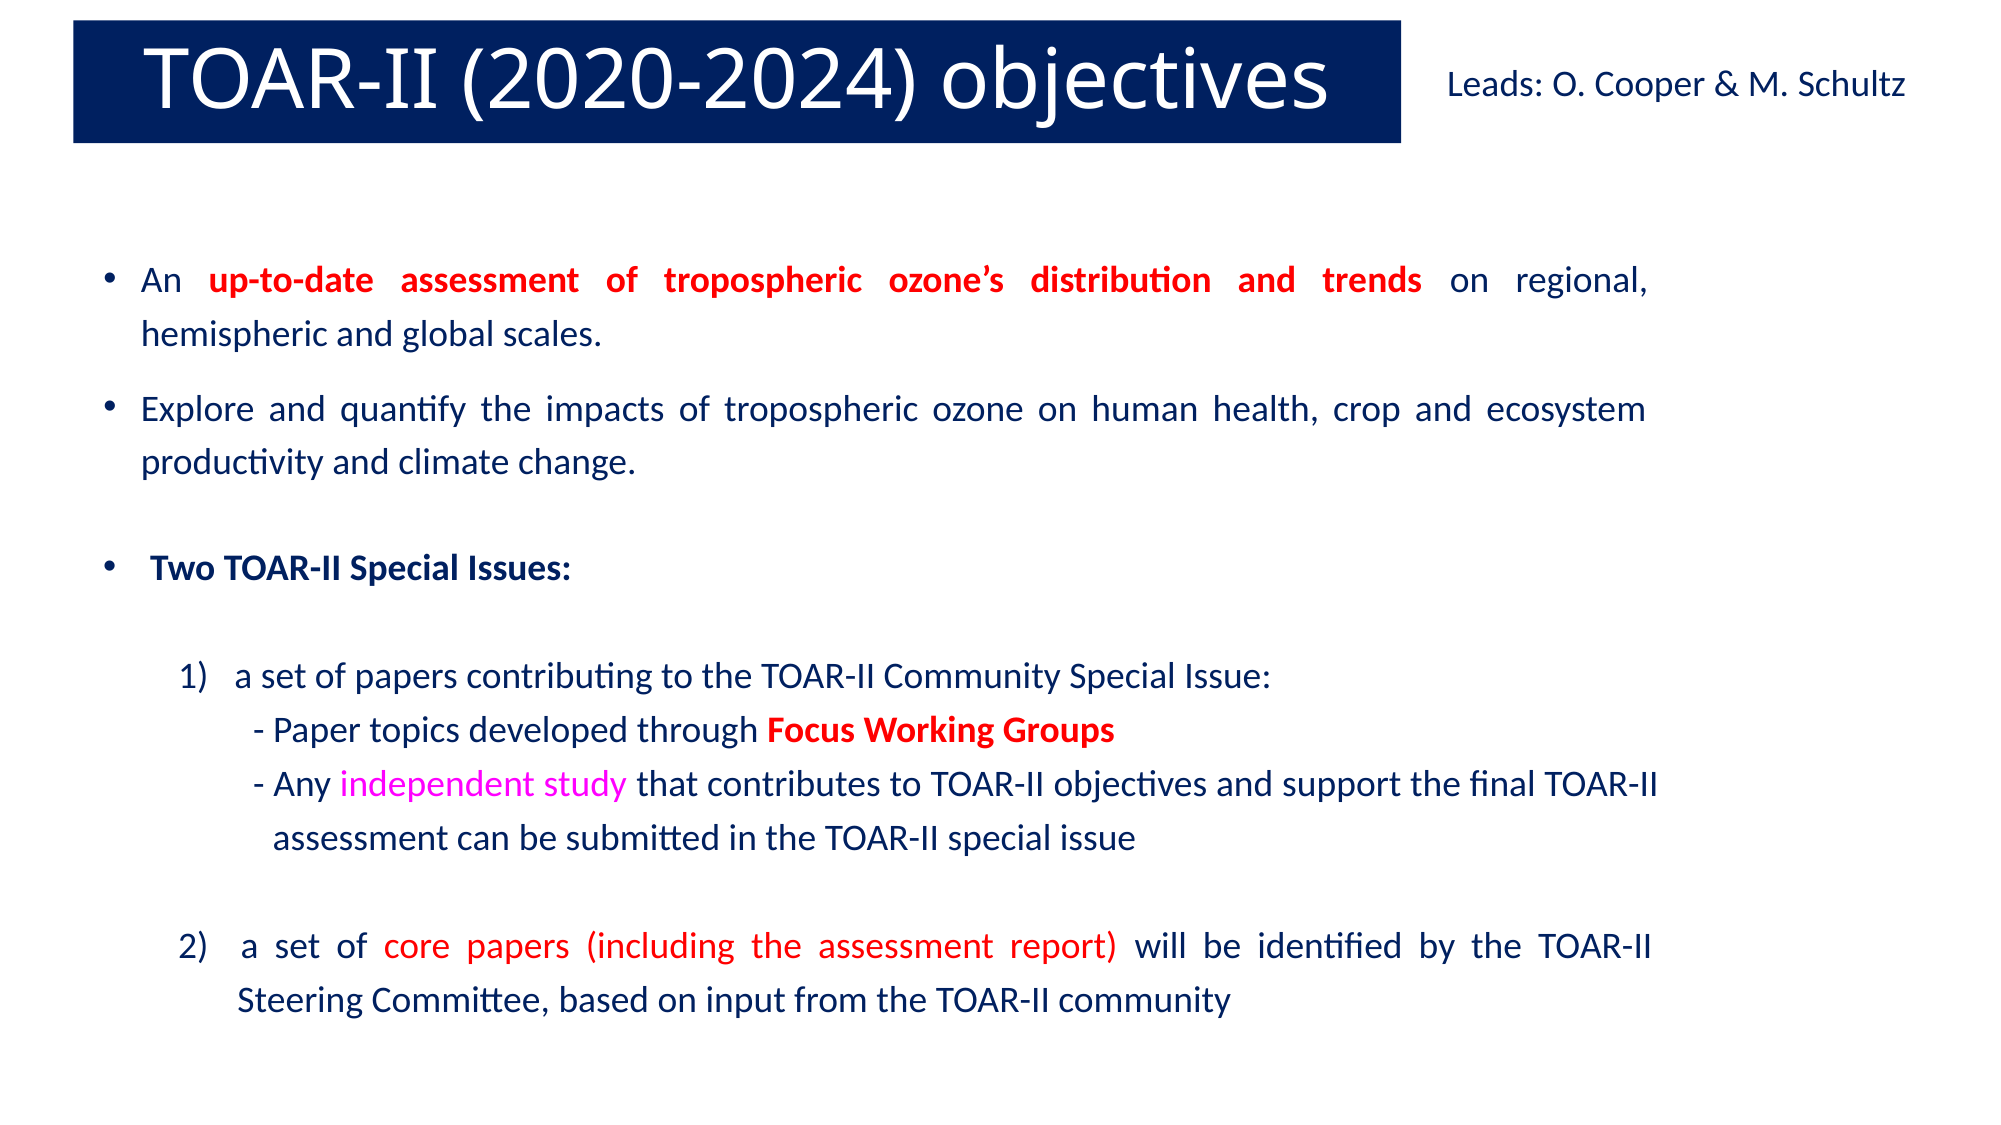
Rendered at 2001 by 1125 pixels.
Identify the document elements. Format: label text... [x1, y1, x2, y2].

text_box Two TOAR-II Special Issues: a set of papers contributing to the TOAR-II Community Special Issue: - Paper topics developed through Focus Working Groups - Any independent study that contributes to TOAR-II objectives and support the final TOAR-II assessment can be submitted in the TOAR-II special issue 2) a set of core papers (including the assessment report) will be identified by the TOAR-II Steering Committee, based on input from the TOAR-II community [88, 526, 1684, 1028]
title TOAR-II (2020-2024) objectives [73, 20, 1402, 144]
list An up-to-date assessment of tropospheric ozone’s distribution and trends on regional, hemispheric and global scales. Explore and quantify the impacts of tropospheric ozone on human health, crop and ecosystem productivity and climate change. [88, 238, 1664, 526]
text_box Leads: O. Cooper & M. Schultz [1432, 51, 1922, 112]
